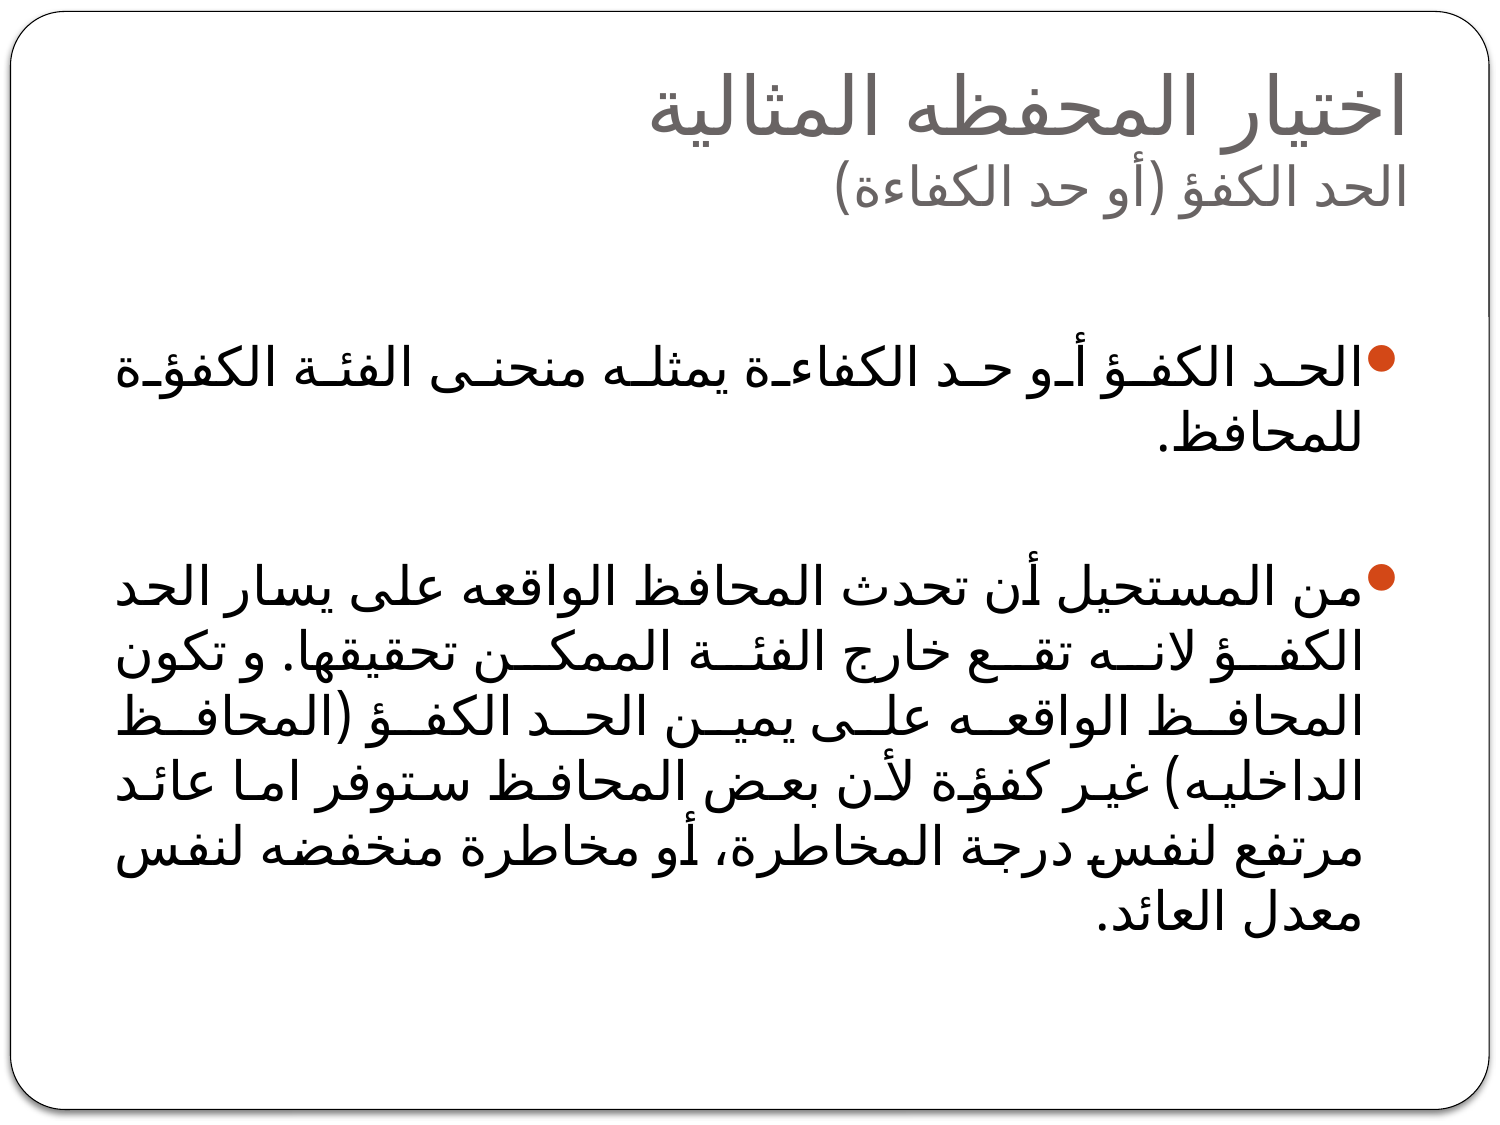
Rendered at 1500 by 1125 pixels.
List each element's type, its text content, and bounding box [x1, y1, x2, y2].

list الحد الكفؤ أو حد الكفاءة يمثله منحنى الفئة الكفؤة للمحافظ. من المستحيل أن تحدث المحافظ الواقعه على يسار الحد الكفؤ لانه تقع خارج الفئة الممكن تحقيقها. و تكون المحافظ الواقعه على يمين الحد الكفؤ (المحافظ الداخليه) غير كفؤة لأن بعض المحافظ ستوفر اما عائد مرتفع لنفس درجة المخاطرة، أو مخاطرة منخفضه لنفس معدل العائد. [99, 324, 1425, 988]
title اختيار المحفظه المثالية الحد الكفؤ (أو حد الكفاءة) [150, 45, 1425, 233]
